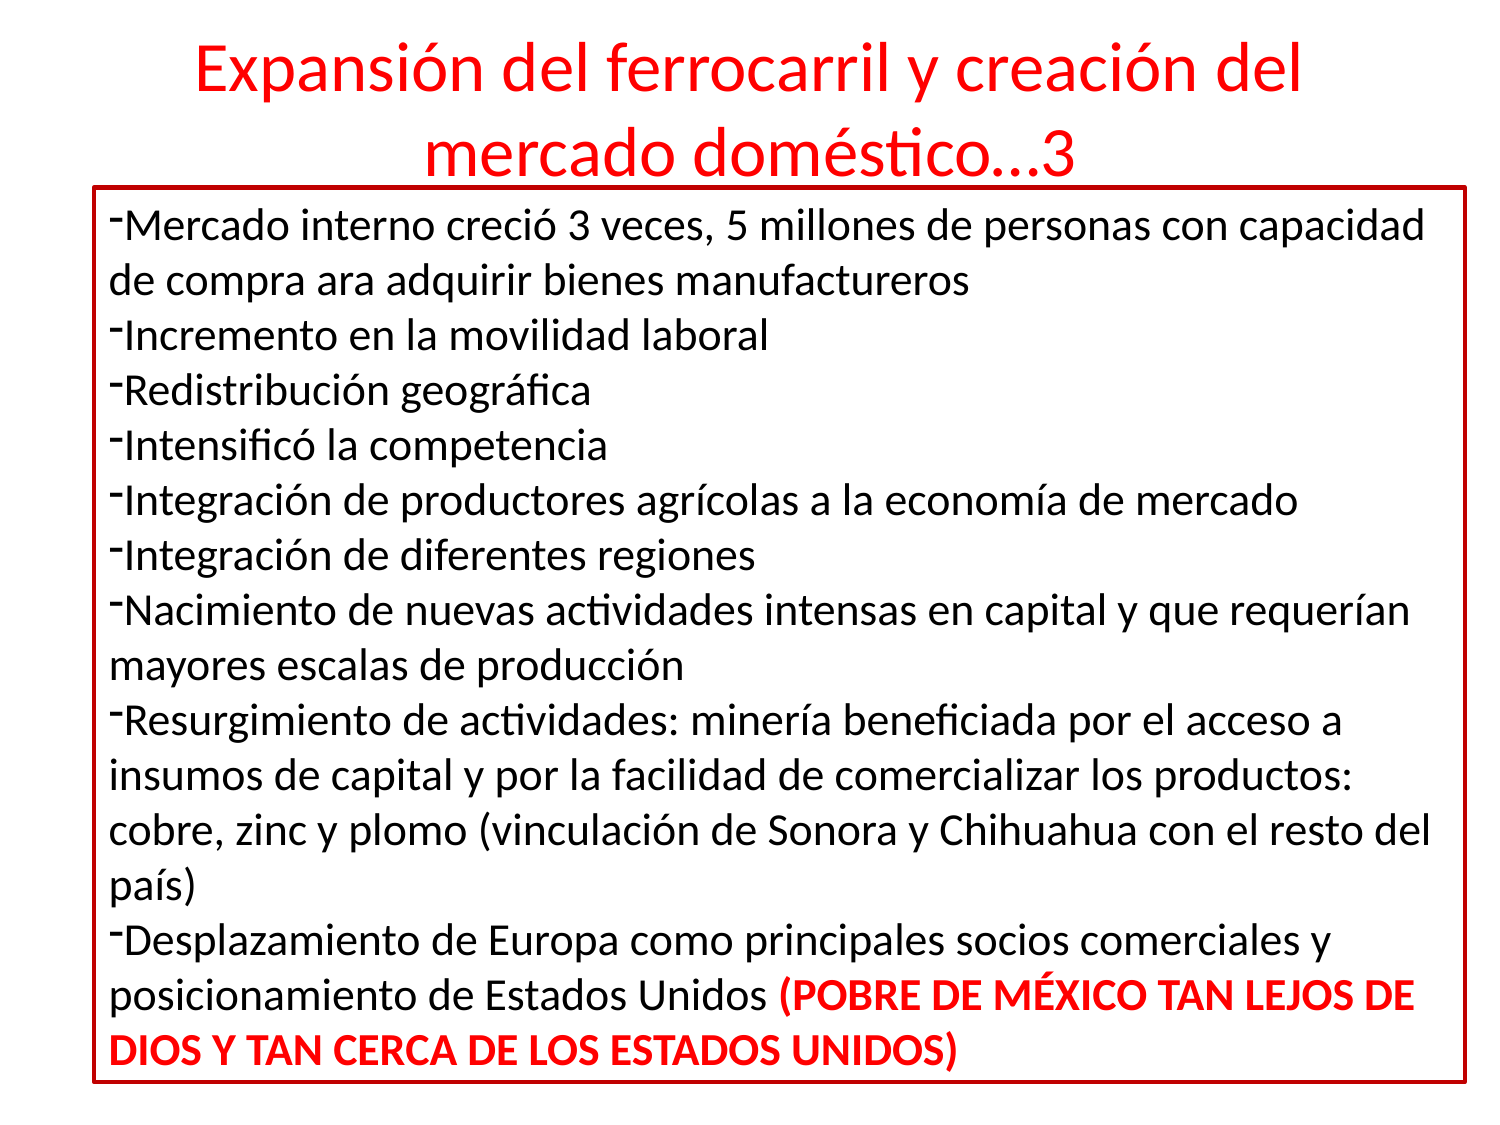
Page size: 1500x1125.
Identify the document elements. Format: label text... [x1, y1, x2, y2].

text_box Mercado interno creció 3 veces, 5 millones de personas con capacidad de compra ara adquirir bienes manufactureros Incremento en la movilidad laboral Redistribución geográfica Intensificó la competencia Integración de productores agrícolas a la economía de mercado Integración de diferentes regiones Nacimiento de nuevas actividades intensas en capital y que requerían mayores escalas de producción Resurgimiento de actividades: minería beneficiada por el acceso a insumos de capital y por la facilidad de comercializar los productos: cobre, zinc y plomo (vinculación de Sonora y Chihuahua con el resto del país) Desplazamiento de Europa como principales socios comerciales y posicionamiento de Estados Unidos (POBRE DE MÉXICO TAN LEJOS DE DIOS Y TAN CERCA DE LOS ESTADOS UNIDOS) [93, 187, 1465, 1082]
title Expansión del ferrocarril y creación del mercado doméstico…3 [75, 11, 1425, 200]
